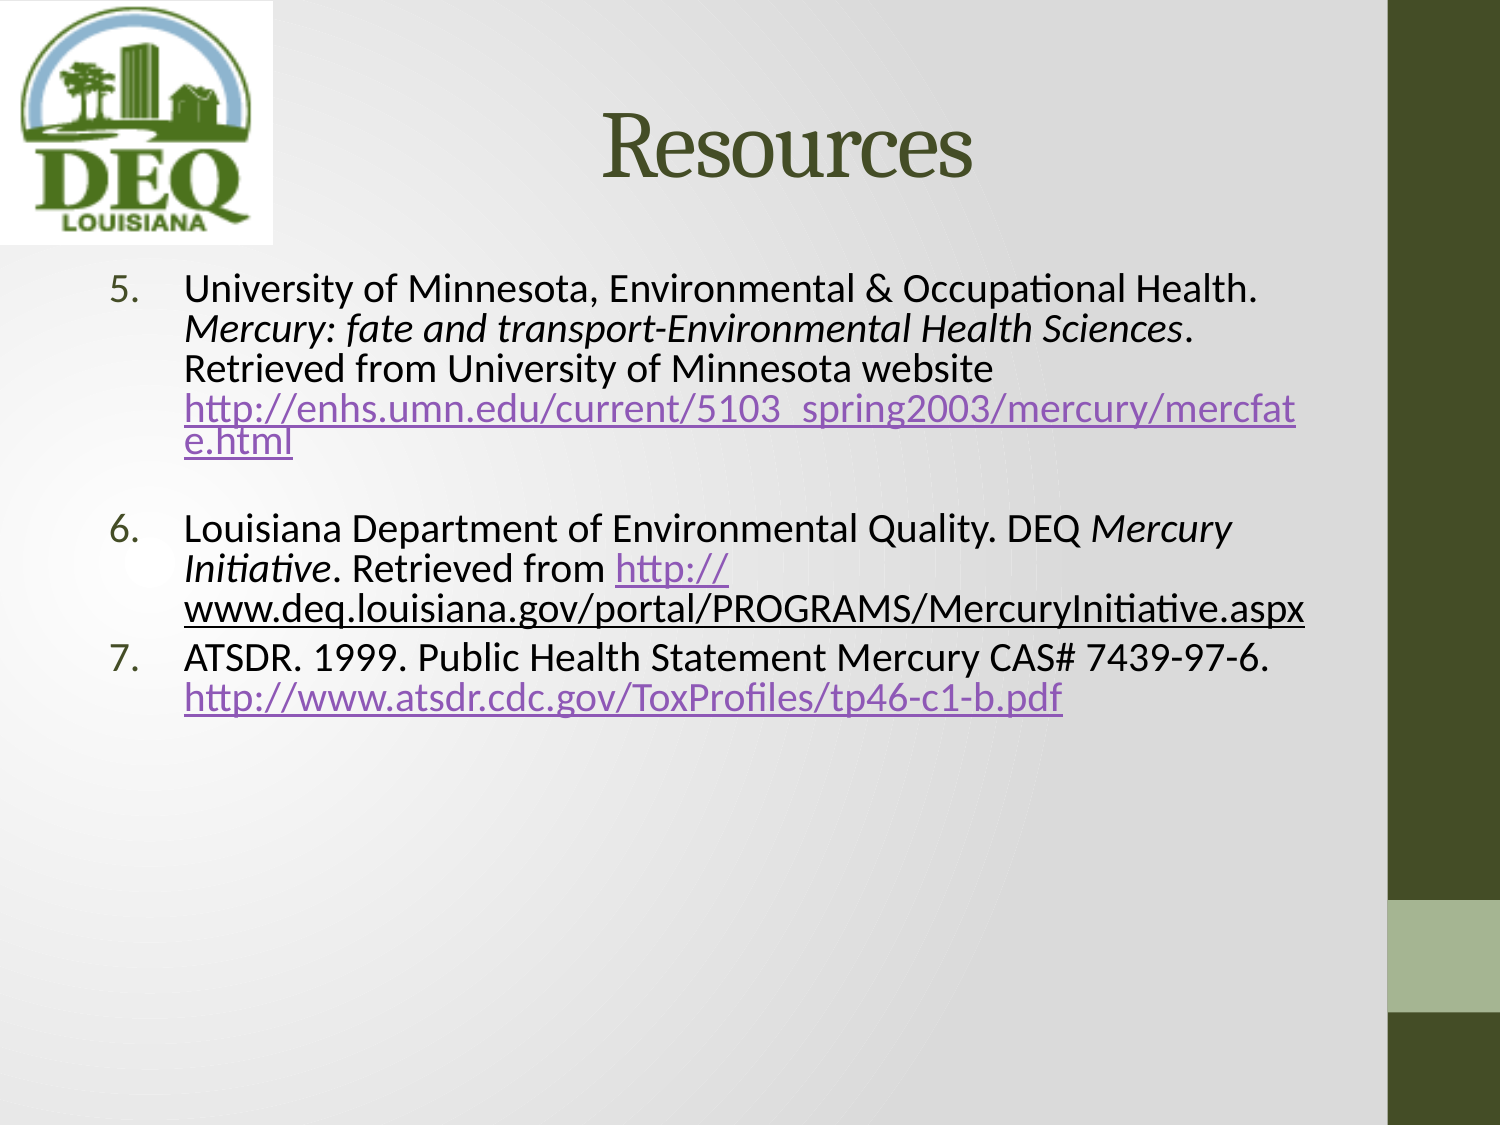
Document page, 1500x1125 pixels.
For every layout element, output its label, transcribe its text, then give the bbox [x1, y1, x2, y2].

picture [0, 1, 274, 245]
title Resources [285, 45, 1325, 233]
list University of Minnesota, Environmental & Occupational Health. Mercury: fate and transport-Environmental Health Sciences. Retrieved from University of Minnesota website http://enhs.umn.edu/current/5103_spring2003/mercury/mercfate.html Louisiana Department of Environmental Quality. DEQ Mercury Initiative. Retrieved from http://www.deq.louisiana.gov/portal/PROGRAMS/MercuryInitiative.aspx ATSDR. 1999. Public Health Statement Mercury CAS# 7439-97-6. http://www.atsdr.cdc.gov/ToxProfiles/tp46-c1-b.pdf [75, 262, 1325, 1050]
